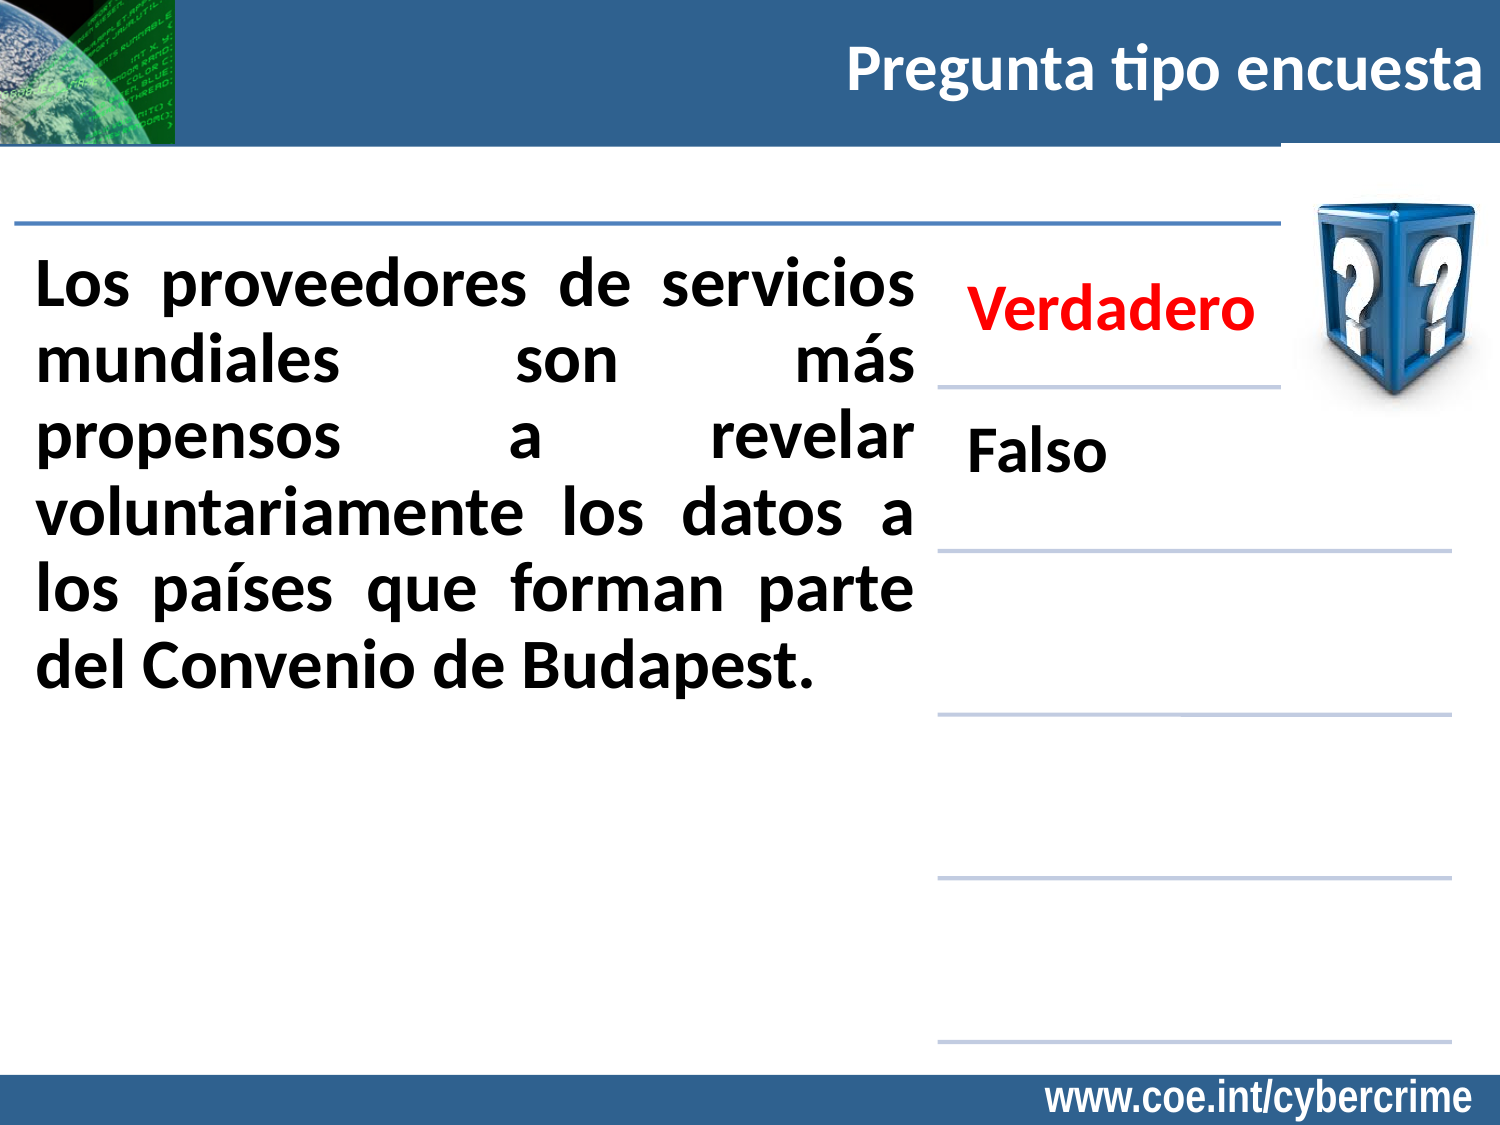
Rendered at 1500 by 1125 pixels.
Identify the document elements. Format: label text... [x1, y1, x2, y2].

text_box www.coe.int/cybercrime [1030, 1059, 1500, 1125]
picture [0, 0, 175, 144]
picture [1280, 142, 1500, 434]
text_box [0, 1073, 1030, 1125]
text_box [14, 222, 1454, 1053]
text_box Pregunta tipo encuesta [177, 0, 1500, 149]
